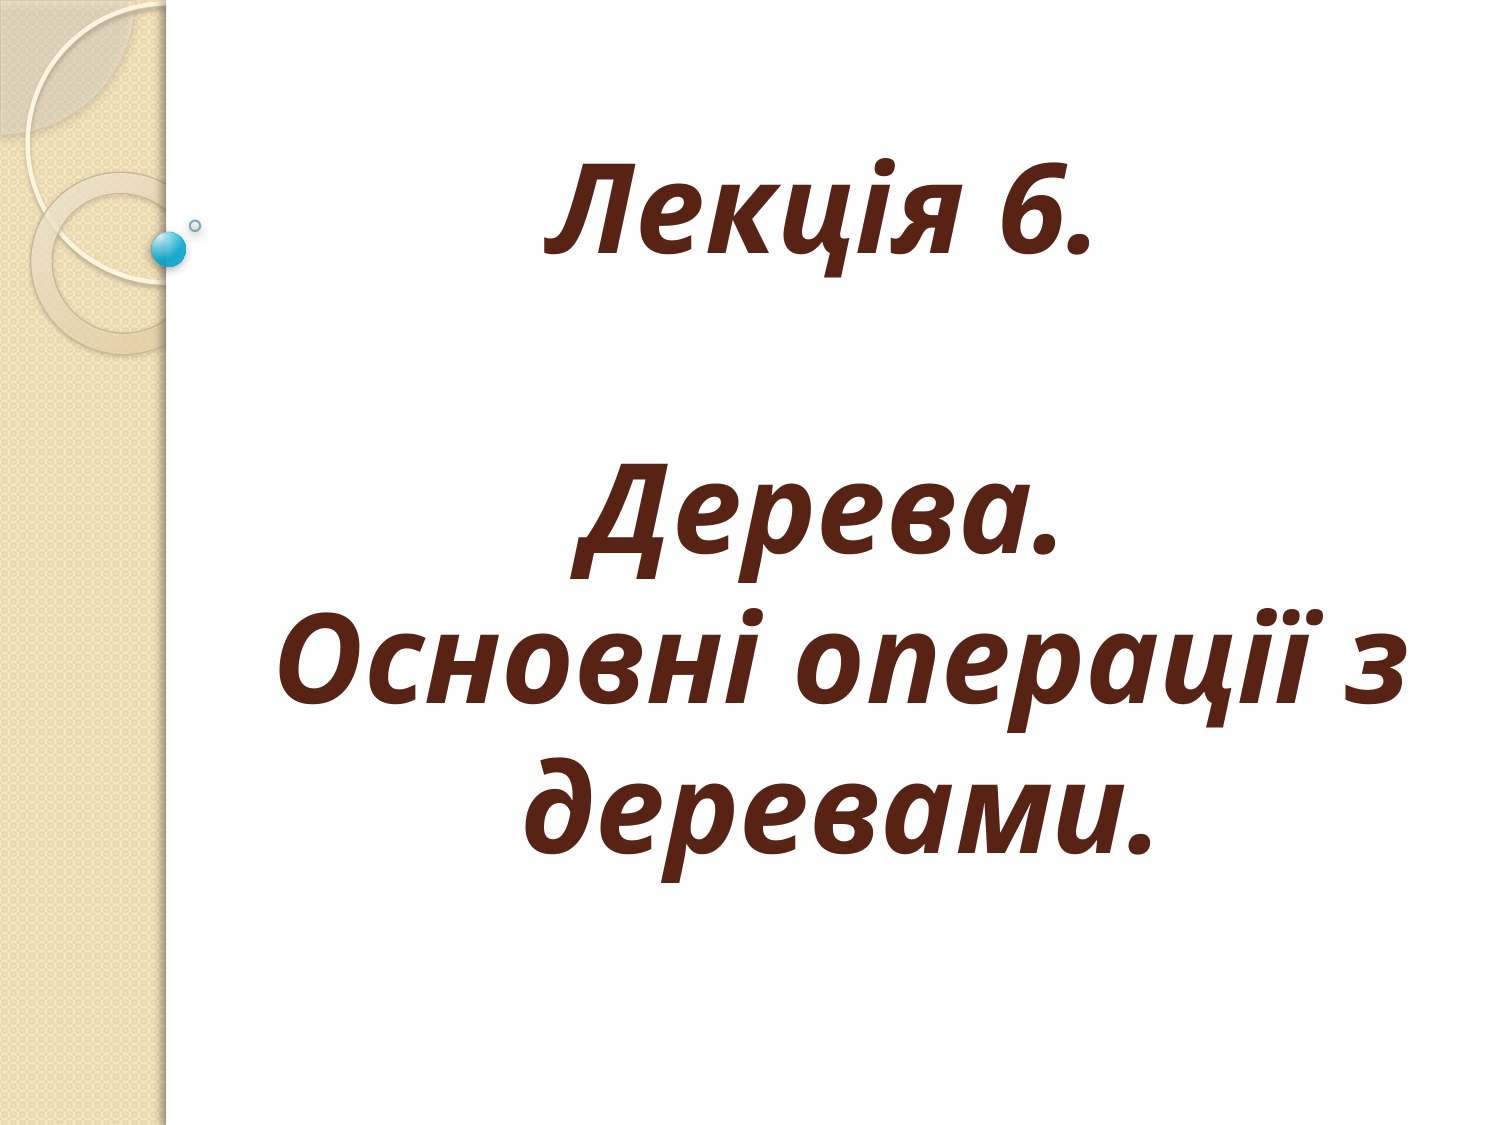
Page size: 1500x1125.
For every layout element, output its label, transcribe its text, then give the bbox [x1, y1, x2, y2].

title Лекція 6. Дерева. Основні операції з деревами. [234, 644, 1450, 886]
